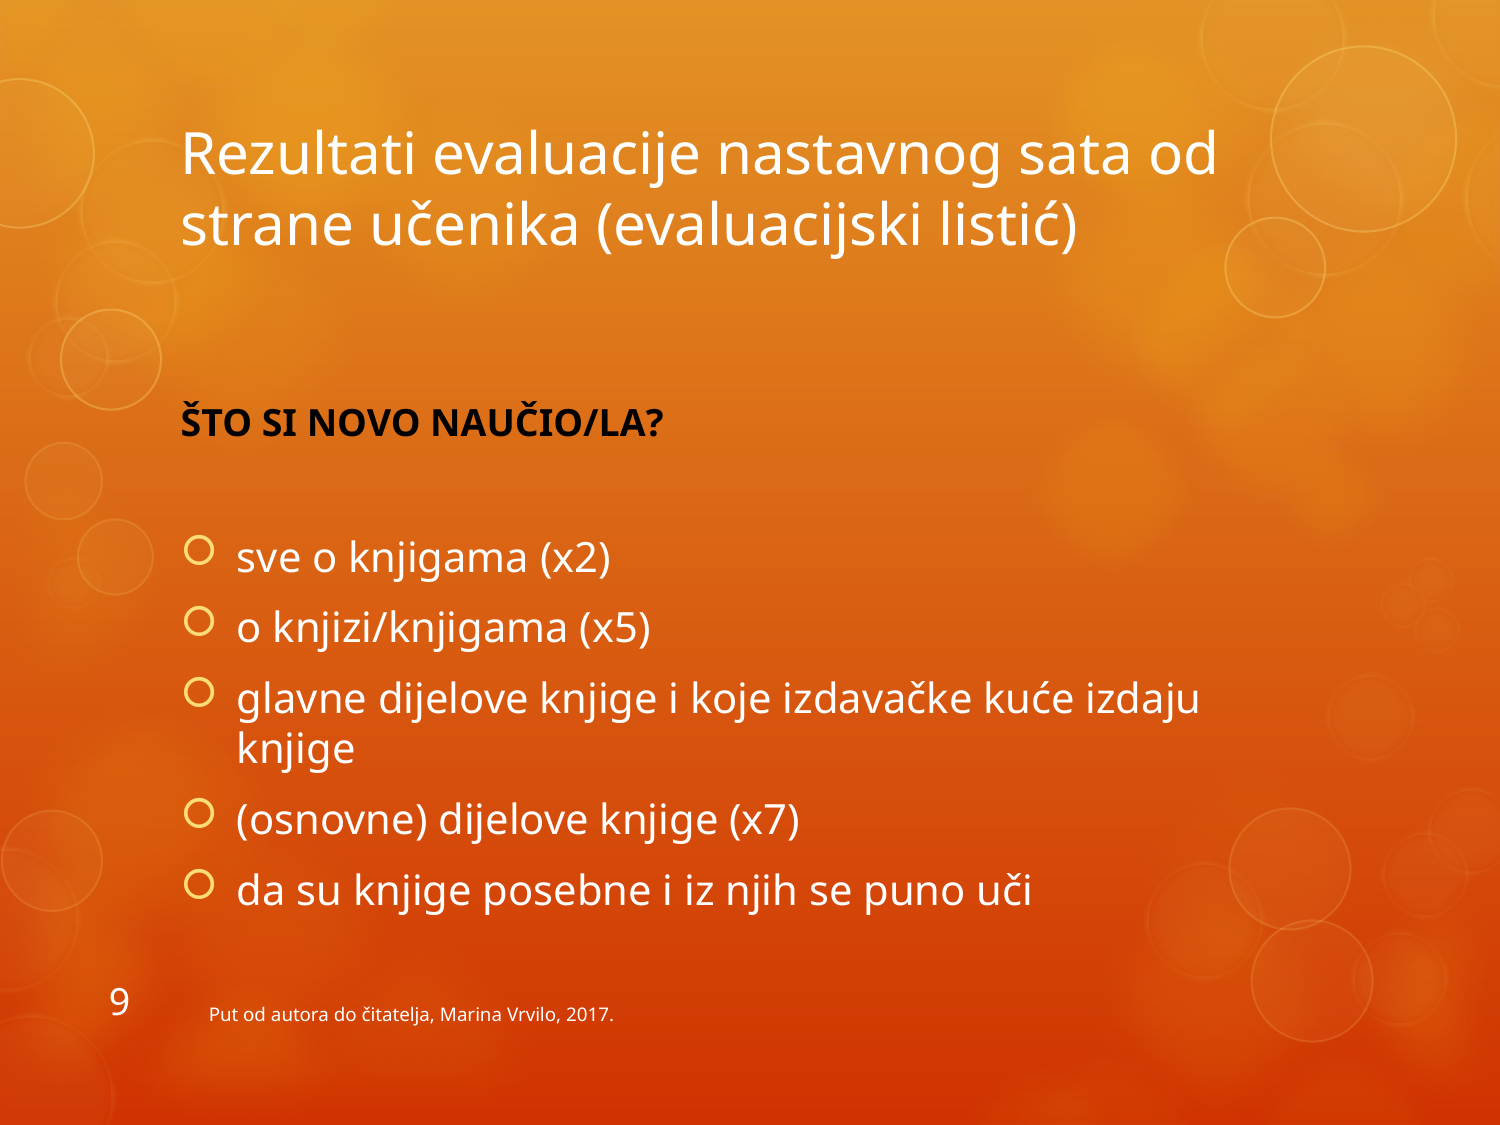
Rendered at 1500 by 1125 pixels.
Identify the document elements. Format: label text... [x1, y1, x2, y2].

title Rezultati evaluacije nastavnog sata od strane učenika (evaluacijski listić) [165, 110, 1335, 263]
footer Put od autora do čitatelja, Marina Vrvilo, 2017. [194, 976, 1056, 1037]
slide_number 9 [93, 976, 194, 1037]
list ŠTO SI NOVO NAUČIO/LA? sve o knjigama (x2) o knjizi/knjigama (x5) glavne dijelove knjige i koje izdavačke kuće izdaju knjige (osnovne) dijelove knjige (x7) da su knjige posebne i iz njih se puno uči [165, 296, 1335, 1083]
